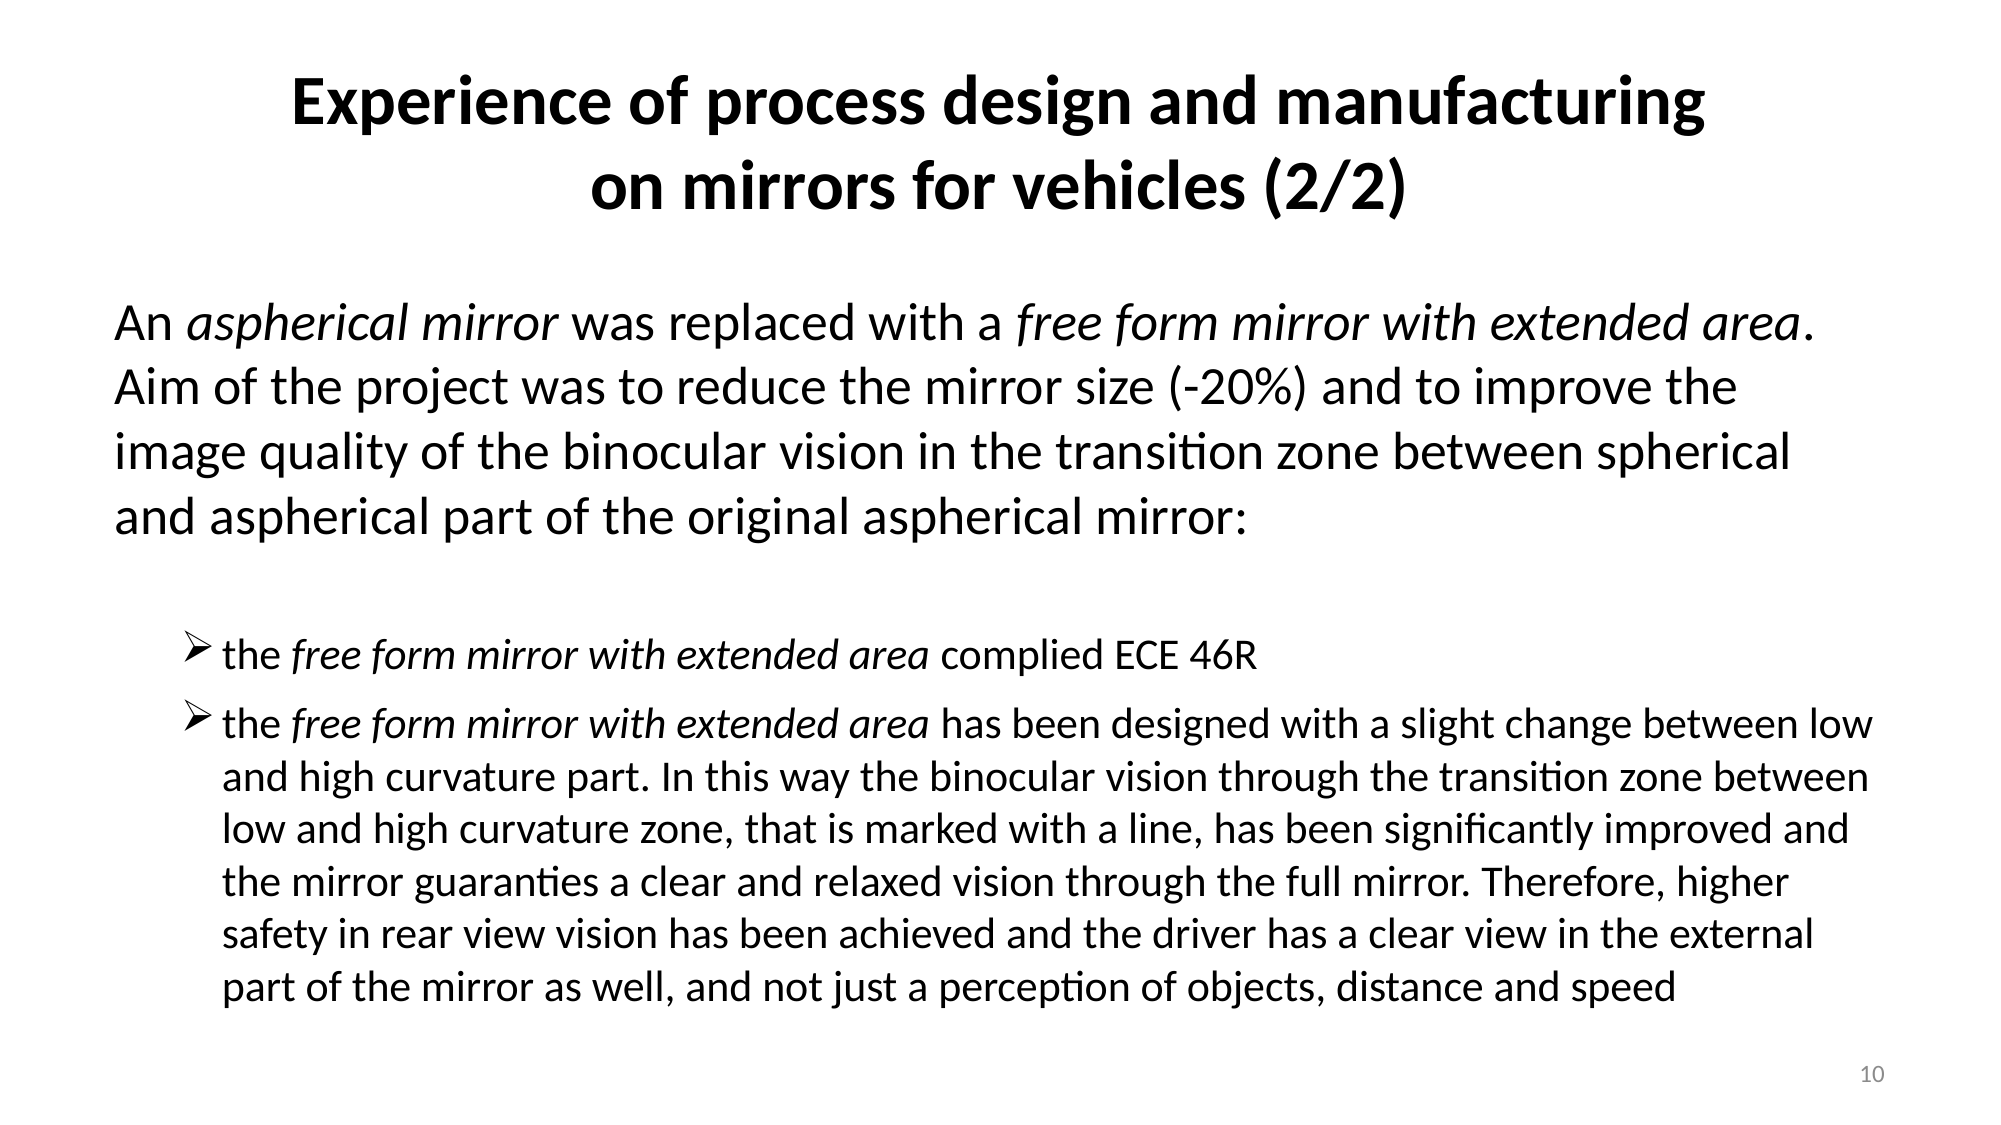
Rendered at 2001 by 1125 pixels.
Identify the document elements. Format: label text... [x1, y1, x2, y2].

slide_number 10 [1433, 1042, 1900, 1103]
title Experience of process design and manufacturing on mirrors for vehicles (2/2) [99, 45, 1900, 233]
list An aspherical mirror was replaced with a free form mirror with extended area. Aim of the project was to reduce the mirror size (-20%) and to improve the image quality of the binocular vision in the transition zone between spherical and aspherical part of the original aspherical mirror: the free form mirror with extended area complied ECE 46R the free form mirror with extended area has been designed with a slight change between low and high curvature part. In this way the binocular vision through the transition zone between low and high curvature zone, that is marked with a line, has been significantly improved and the mirror guaranties a clear and relaxed vision through the full mirror. Therefore, higher safety in rear view vision has been achieved and the driver has a clear view in the external part of the mirror as well, and not just a perception of objects, distance and speed [99, 278, 1900, 1080]
